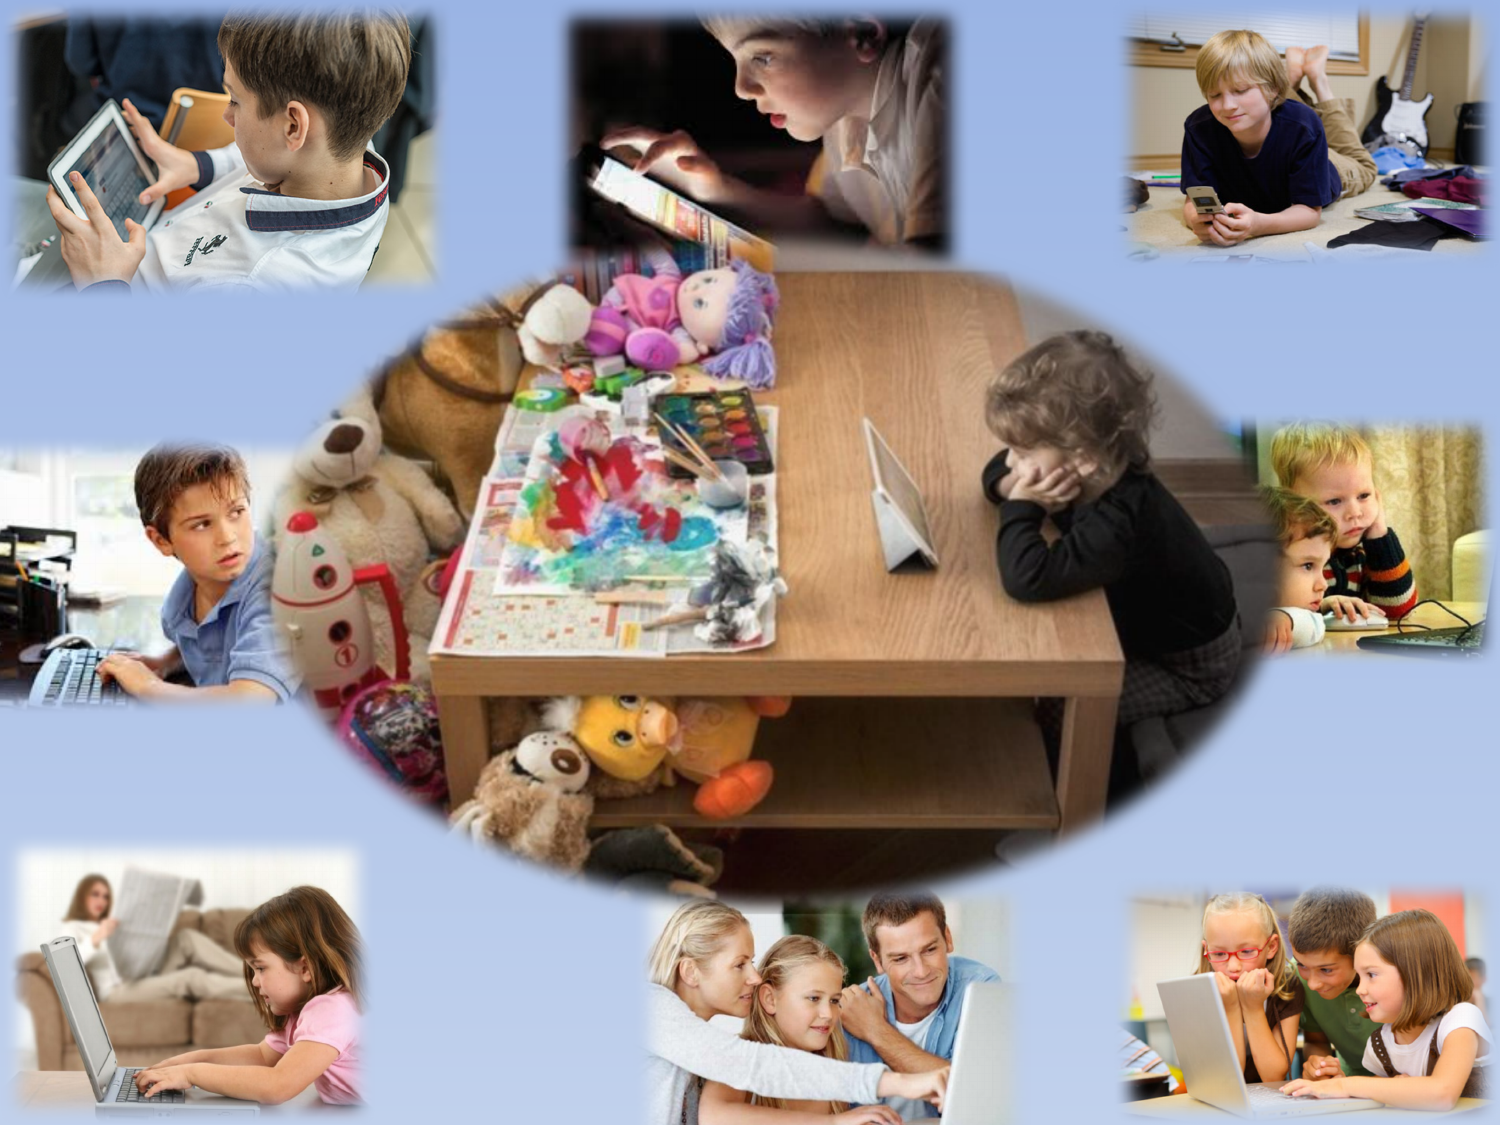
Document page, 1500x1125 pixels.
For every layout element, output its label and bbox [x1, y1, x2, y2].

picture [1112, 877, 1500, 1125]
picture [550, 0, 970, 222]
picture [632, 925, 1032, 1125]
list [245, 222, 1303, 925]
picture [1112, 0, 1500, 269]
picture [1303, 409, 1500, 669]
picture [0, 433, 245, 716]
picture [0, 0, 452, 301]
picture [0, 831, 376, 1125]
